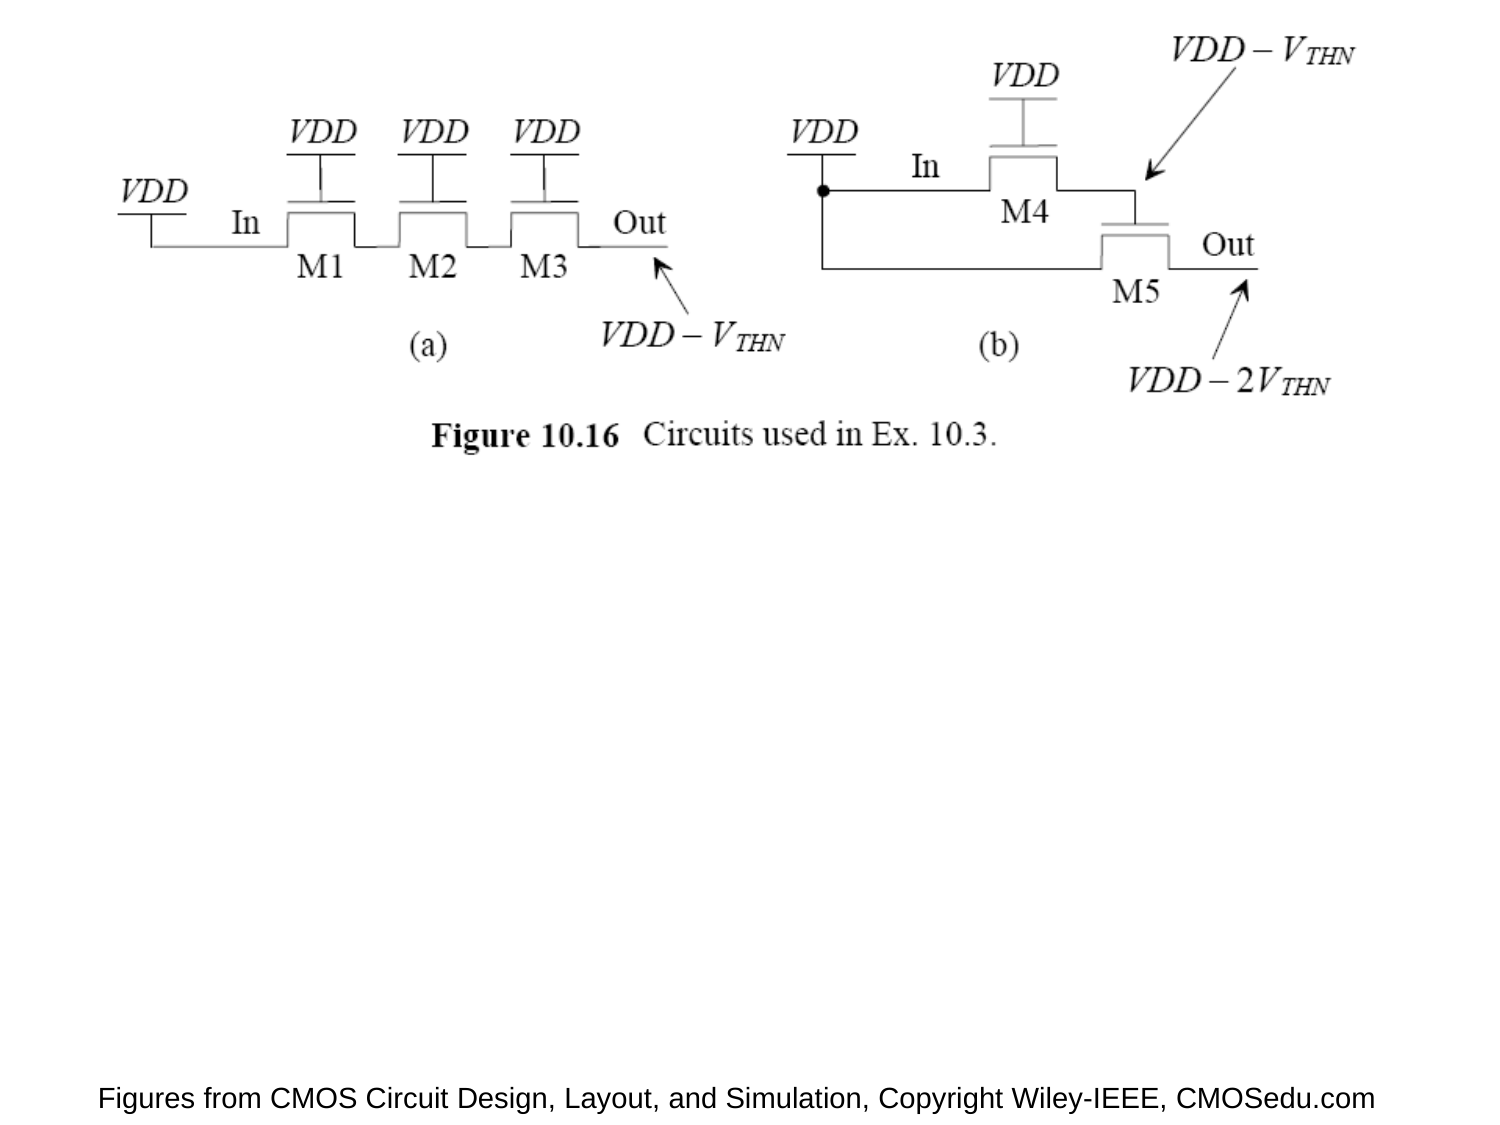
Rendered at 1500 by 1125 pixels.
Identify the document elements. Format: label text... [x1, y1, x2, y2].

footer Figures from CMOS Circuit Design, Layout, and Simulation, Copyright Wiley-IEEE, CMOSedu.com [24, 1072, 1451, 1125]
picture [107, 24, 1388, 477]
